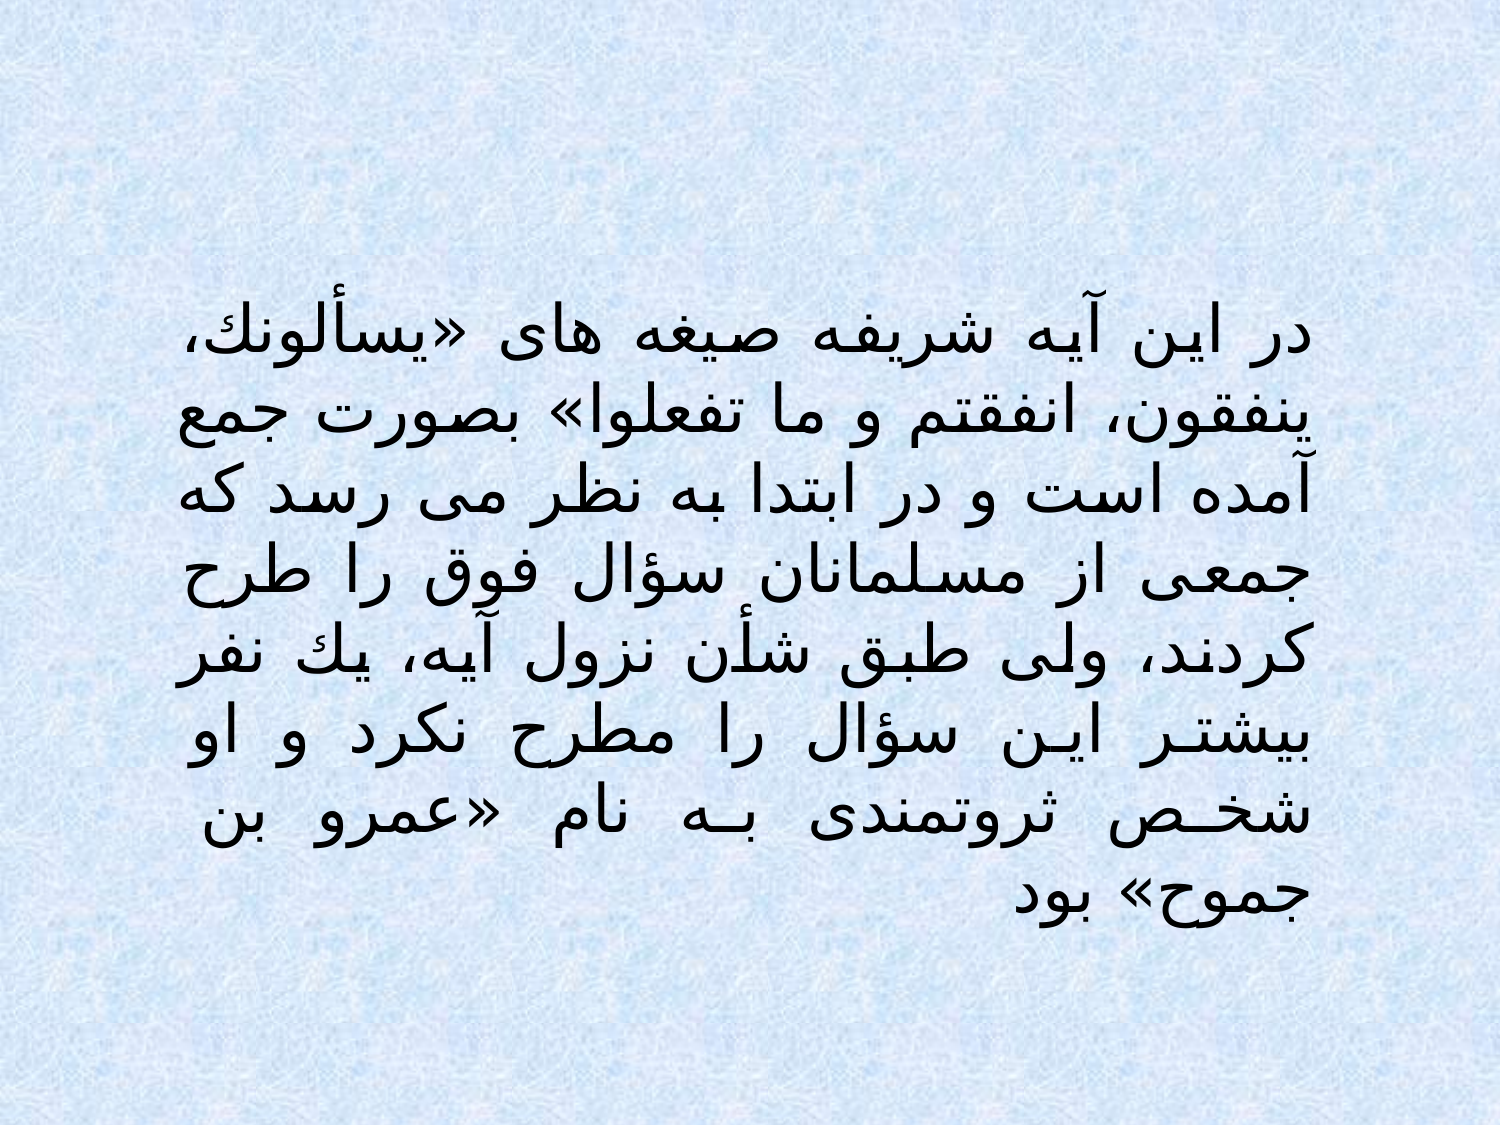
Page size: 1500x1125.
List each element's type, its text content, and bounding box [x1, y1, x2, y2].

picture [0, 0, 1500, 1125]
text_box در اين آيه شريفه صيغه هاى «يسألونك، ينفقون، انفقتم و ما تفعلوا» بصورت جمع آمده است و در ابتدا به نظر مى رسد كه جمعى از مسلمانان سؤال فوق را طرح كردند، ولى طبق شأن نزول آيه، يك نفر بيشتر اين سؤال را مطرح نكرد و او شخص ثروتمندى به نام «عمرو بن جموح» بود [159, 278, 1329, 934]
